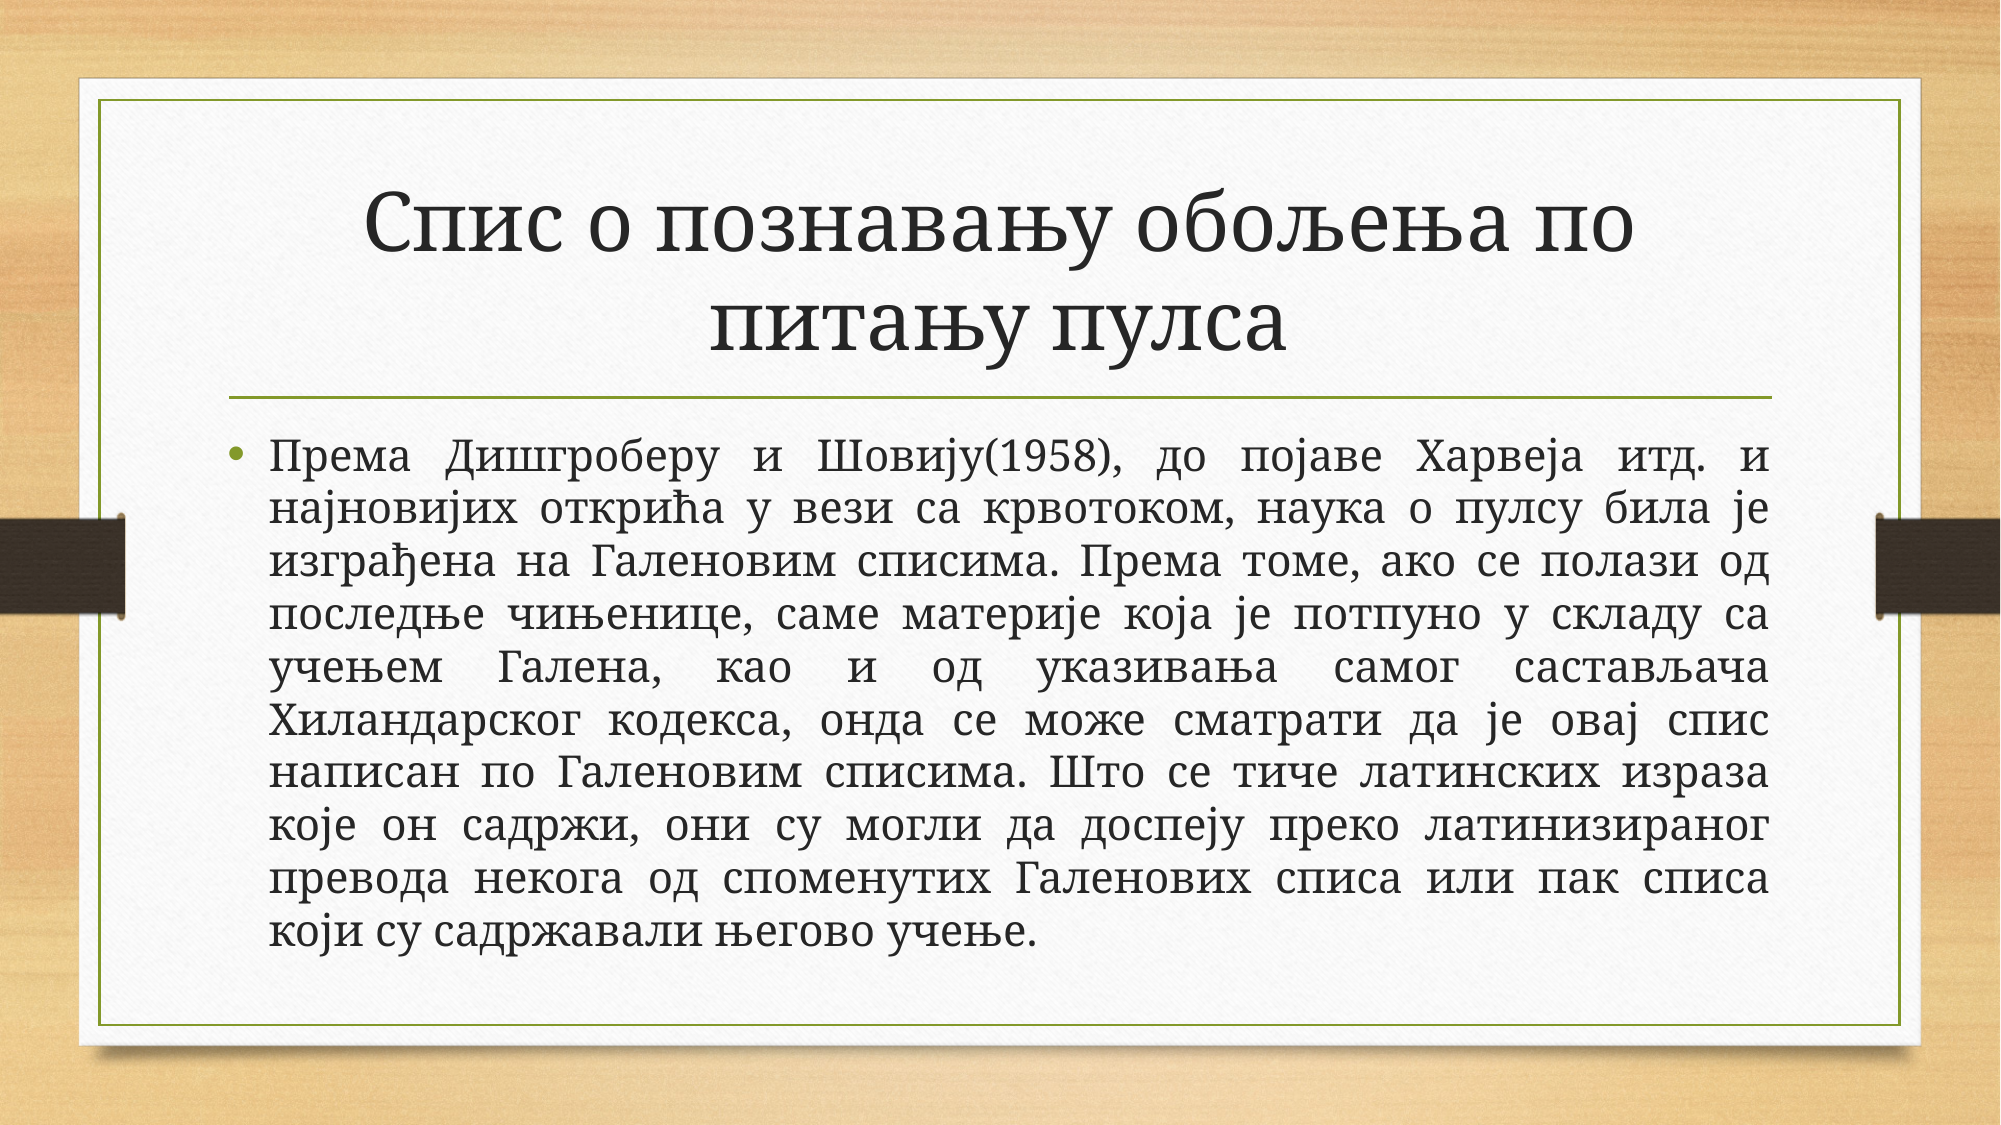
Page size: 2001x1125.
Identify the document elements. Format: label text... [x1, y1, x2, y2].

title Спис о познавању обољења по питању пулса [212, 161, 1788, 375]
list Према Дишгроберу и Шовију(1958), до појаве Харвеја итд. и најновијих открића у вези са крвотоком, наука о пулсу била је изграђена на Галеновим списима. Према томе, ако се полази од последње чињенице, саме материје која је потпуно у складу са учењем Галена, као и од указивања самог састављача Хиландарског кодекса, онда се може сматрати да је овај спис написан по Галеновим списима. Што се тиче латинских израза које он садржи, они су могли да доспеју преко латинизираног превода некога од споменутих Галенових списа или пак списа који су садржавали његово учење. [212, 419, 1788, 964]
picture [0, 0, 2001, 1125]
